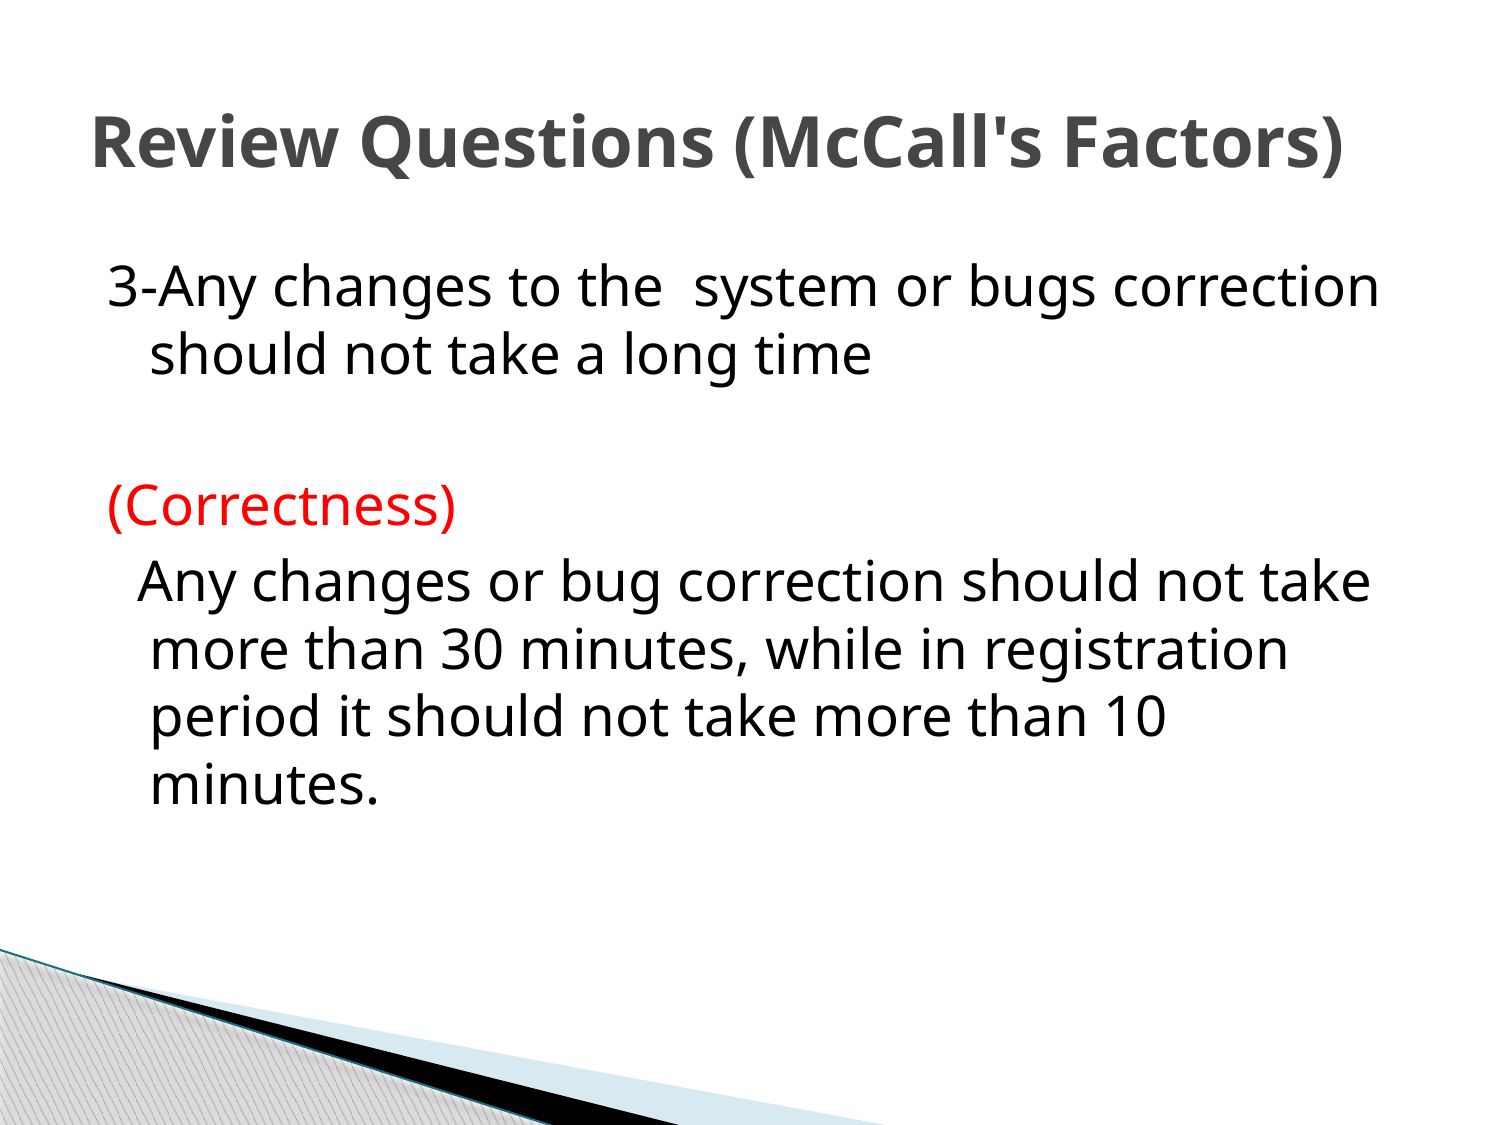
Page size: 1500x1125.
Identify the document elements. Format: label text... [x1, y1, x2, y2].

title Review Questions (McCall's Factors) [75, 45, 1425, 233]
list 3-Any changes to the system or bugs correction should not take a long time (Correctness) Any changes or bug correction should not take more than 30 minutes, while in registration period it should not take more than 10 minutes. [74, 242, 1426, 986]
